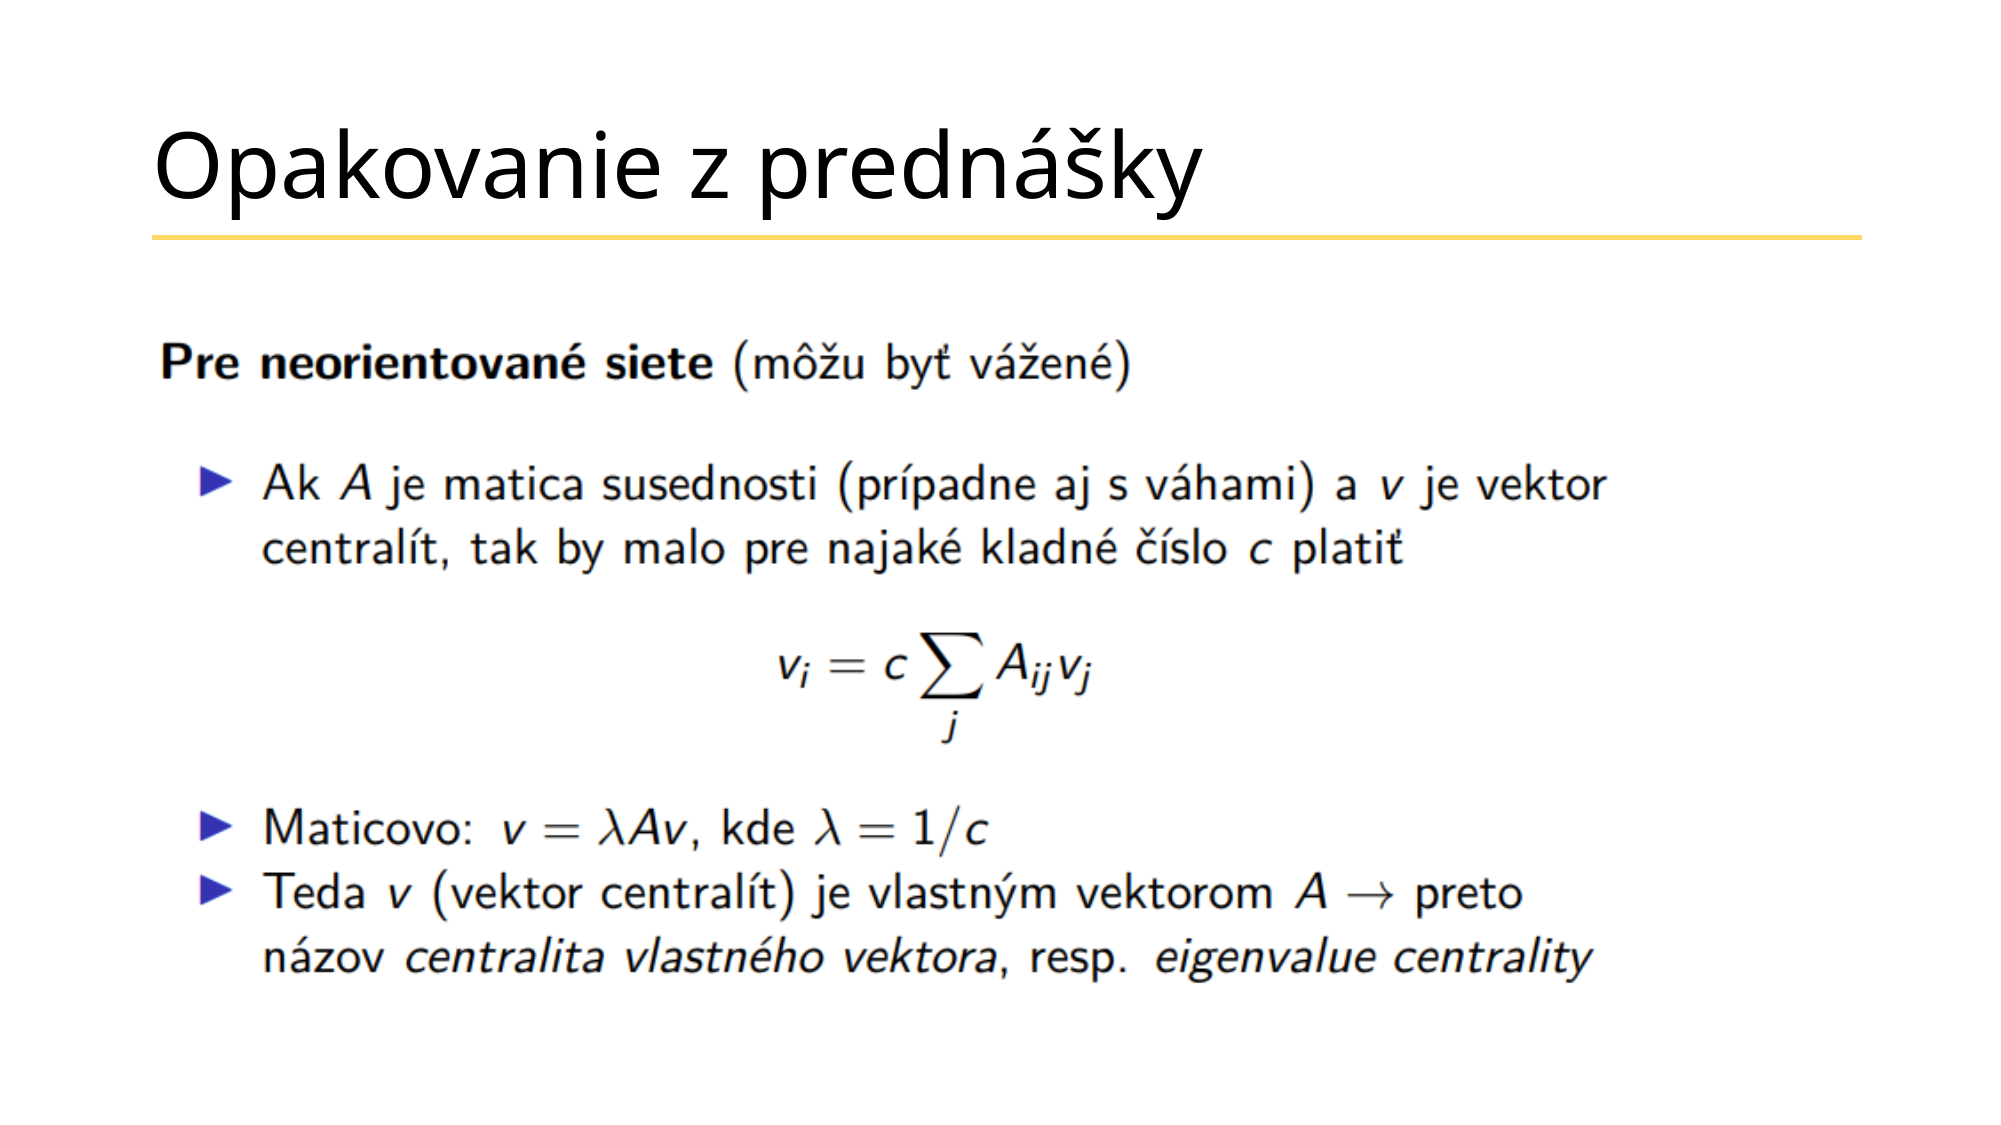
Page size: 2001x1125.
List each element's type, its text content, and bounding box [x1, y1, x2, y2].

title Opakovanie z prednášky [137, 59, 1863, 278]
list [137, 324, 1631, 992]
